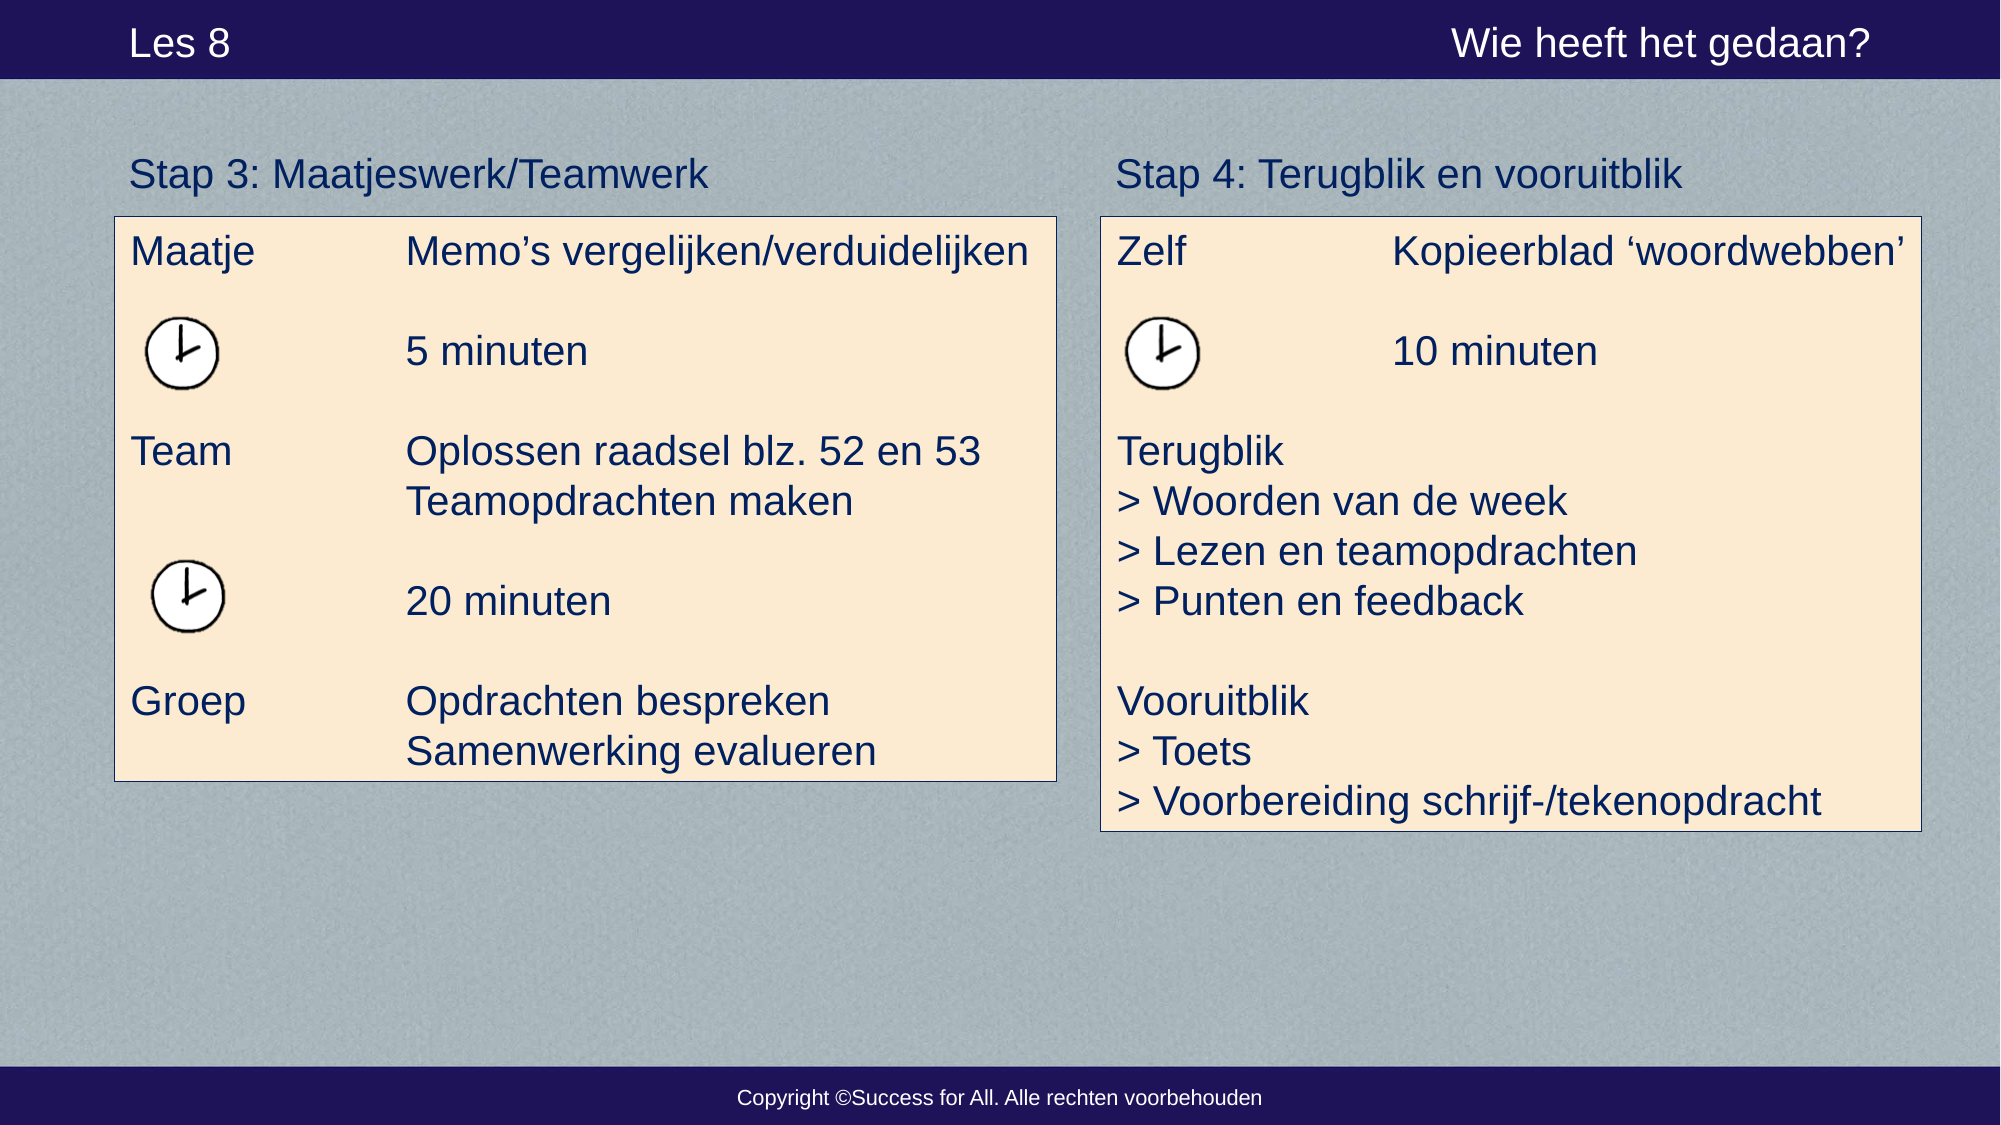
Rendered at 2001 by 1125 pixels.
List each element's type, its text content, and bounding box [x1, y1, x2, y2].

text_box Stap 3: Maatjeswerk/Teamwerk [113, 139, 971, 204]
text_box Wie heeft het gedaan? [999, 8, 1886, 73]
text_box Zelf Kopieerblad ‘woordwebben’ 10 minuten Terugblik > Woorden van de week > Lezen en teamopdrachten > Punten en feedback Vooruitblik > Toets > Voorbereiding schrijf-/tekenopdracht [1100, 216, 1922, 832]
picture [0, 0, 2001, 1125]
text_box Copyright ©Success for All. Alle rechten voorbehouden [0, 1076, 2000, 1125]
text_box Les 8 [114, 8, 354, 73]
text_box Maatje Memo’s vergelijken/verduidelijken 5 minuten Team Oplossen raadsel blz. 52 en 53 Teamopdrachten maken 20 minuten Groep Opdrachten bespreken Samenwerking evalueren [114, 216, 1057, 782]
text_box Stap 4: Terugblik en vooruitblik [1100, 139, 1893, 204]
